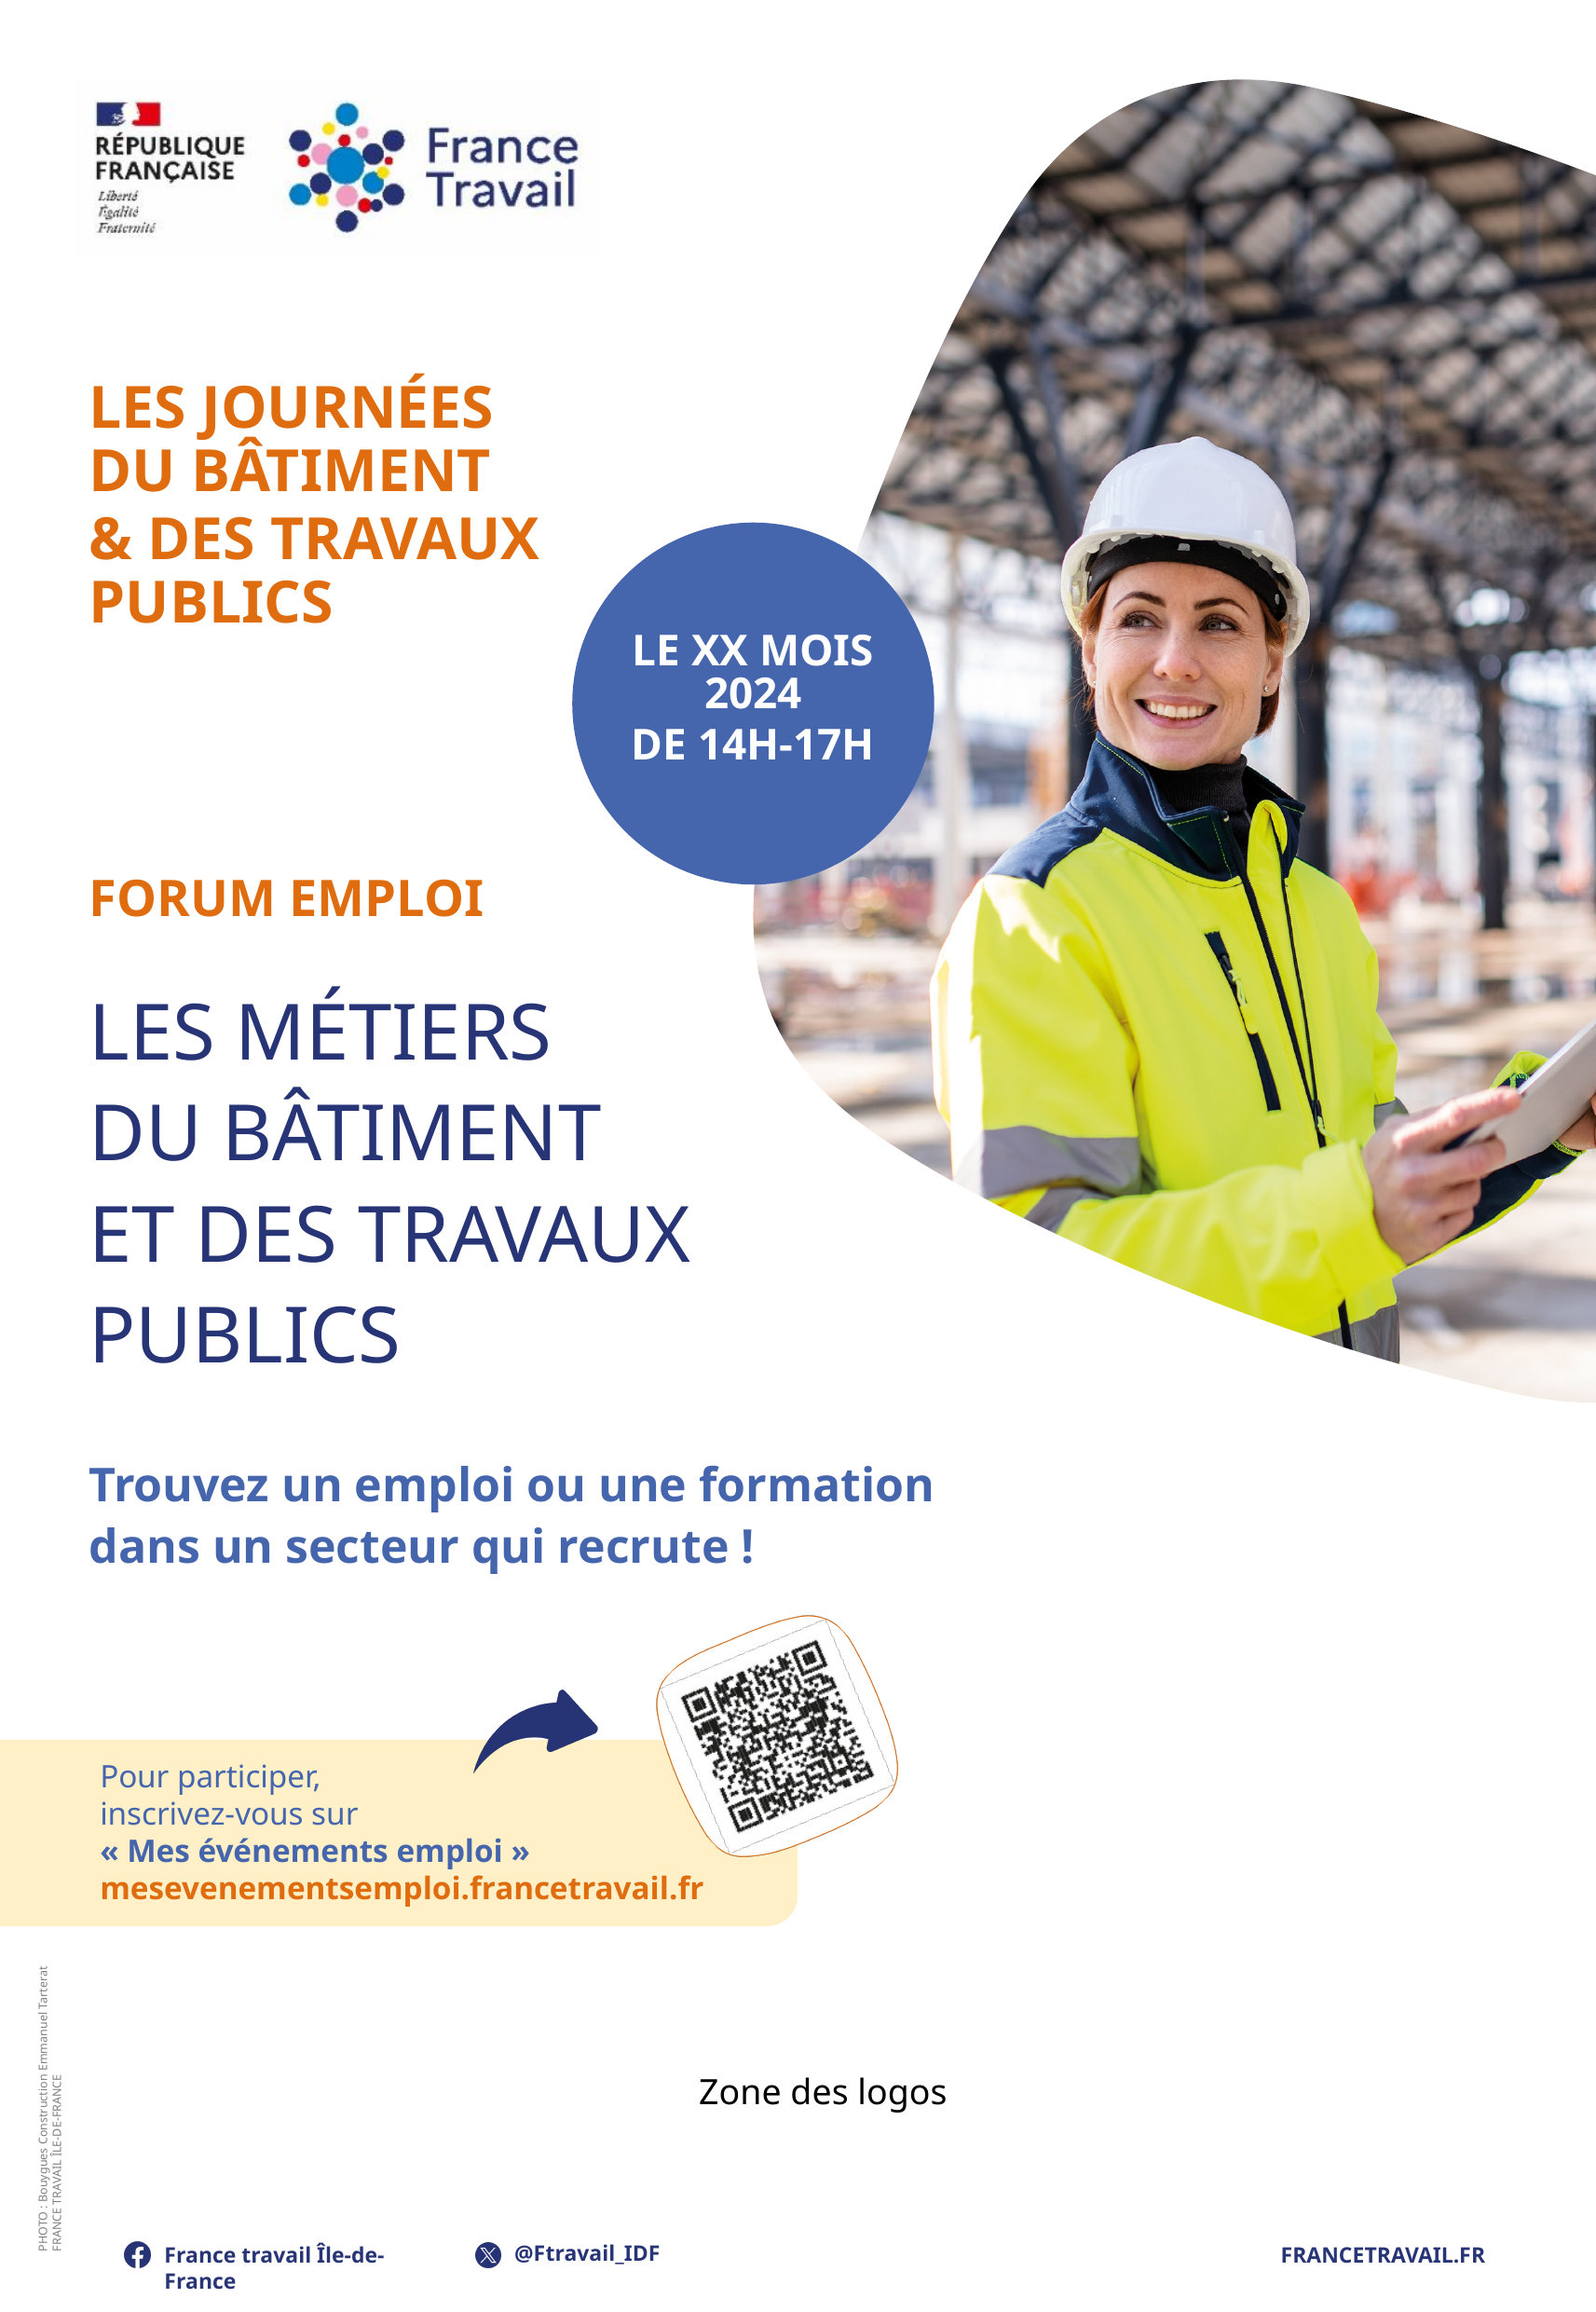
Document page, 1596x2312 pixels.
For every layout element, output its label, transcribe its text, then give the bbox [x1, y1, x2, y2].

text_box @Ftravail_IDF [500, 2232, 701, 2272]
text_box [585, 776, 921, 859]
text_box France travail Île-de-France [150, 2235, 465, 2301]
picture [474, 2241, 501, 2268]
text_box Trouvez un emploi ou une formation dans un secteur qui recrute ! [75, 1443, 1230, 1580]
text_box Zone des logos [123, 2037, 1523, 2143]
picture [607, 1566, 947, 1906]
text_box [754, 79, 1596, 1403]
text_box Les journées du bâtiment & des travaux publics [75, 371, 1011, 685]
text_box Le xx mois 2024 De 14h-17h [506, 685, 1001, 776]
picture [75, 80, 601, 256]
picture [124, 2241, 152, 2269]
text_box [0, 1738, 794, 1928]
text_box Forum emploi [75, 859, 954, 934]
text_box Pour participer, inscrivez-vous sur « Mes événements emploi » mesevenementsemploi.francetravail.fr [86, 1750, 948, 1913]
picture [465, 1675, 602, 1816]
text_box francetravail.fr [1266, 2235, 1526, 2275]
text_box Les métiers du BÂTIMENT ET DES TRAVAUX PUBLICS [75, 967, 1267, 1386]
